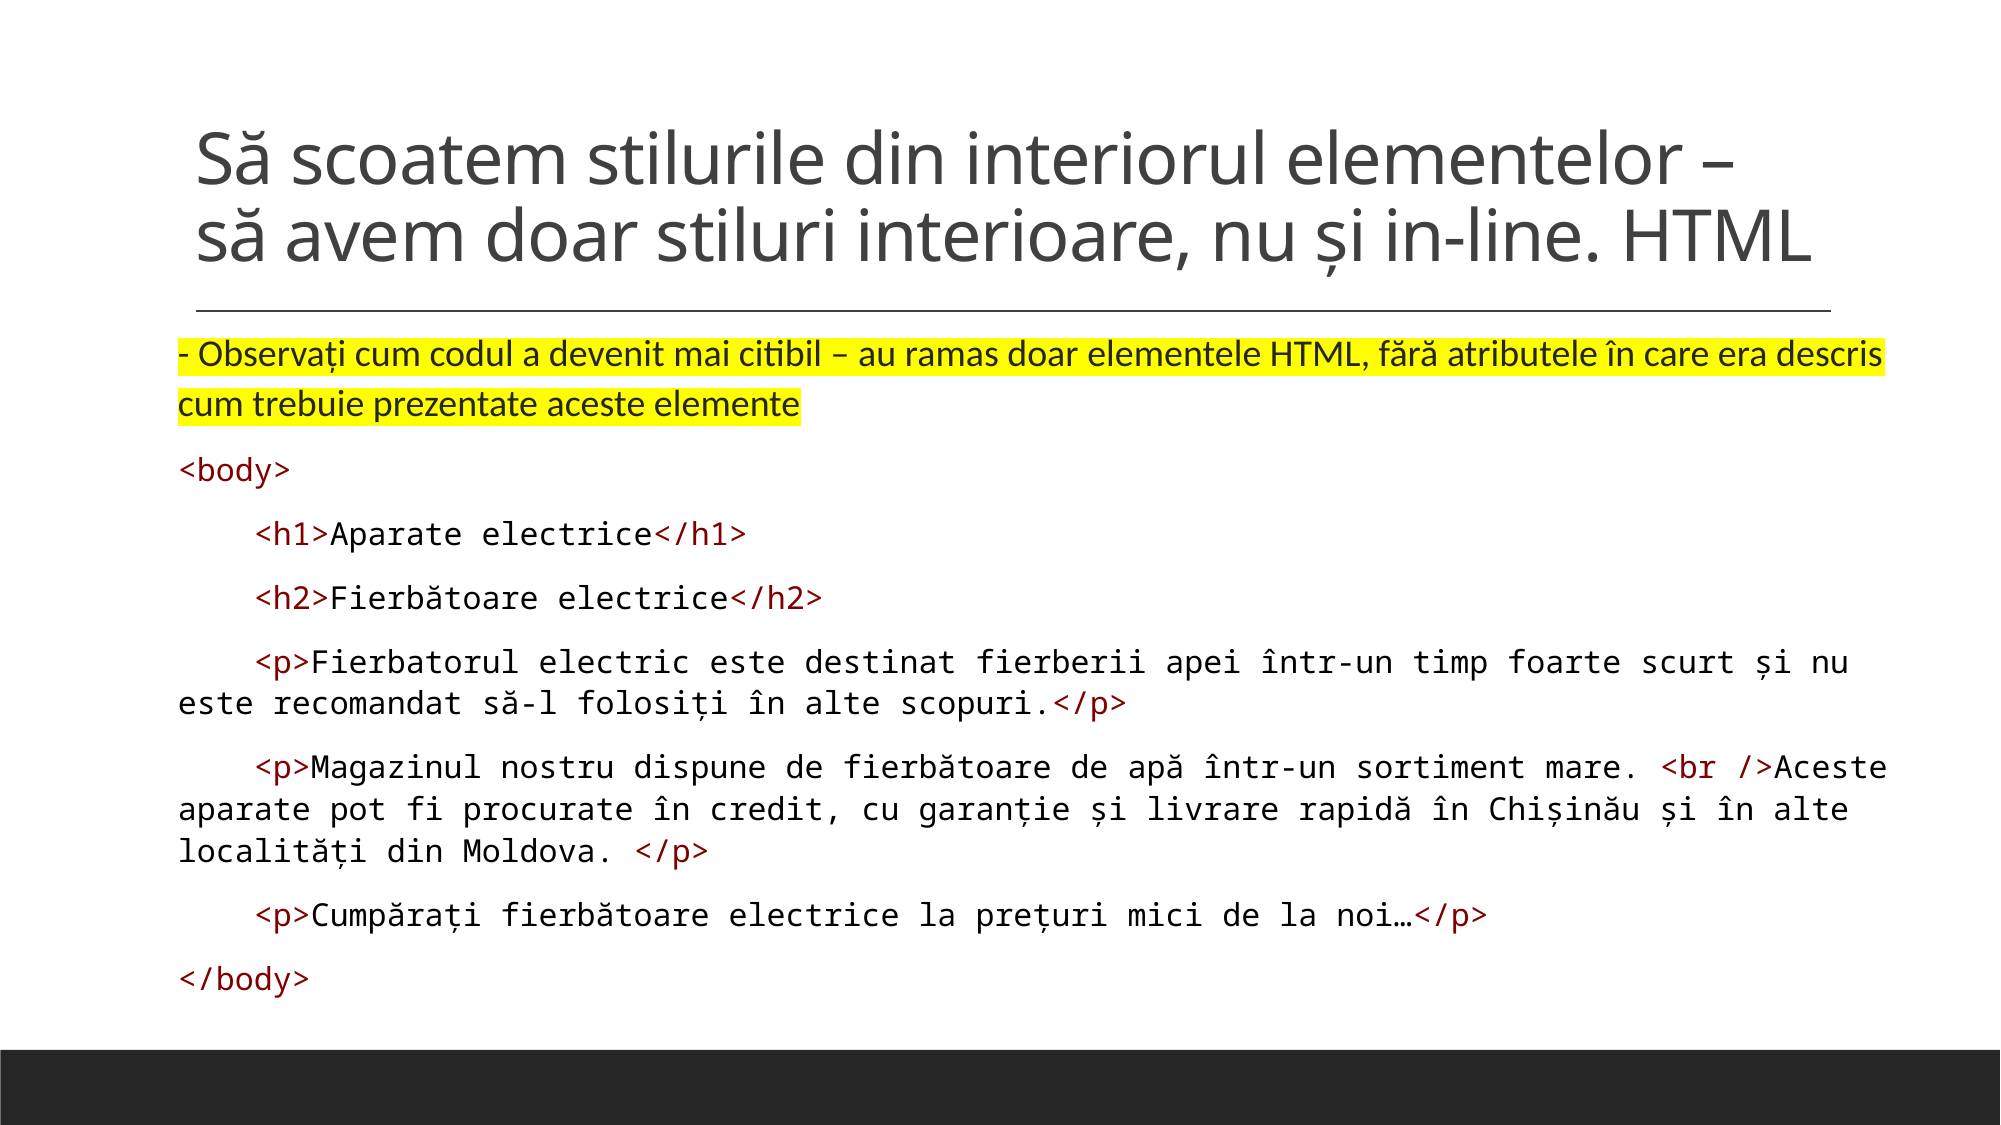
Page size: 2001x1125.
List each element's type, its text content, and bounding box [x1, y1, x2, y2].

title Să scoatem stilurile din interiorul elementelor – să avem doar stiluri interioare, nu și in-line. HTML [180, 47, 1830, 285]
list - Observați cum codul a devenit mai citibil – au ramas doar elementele HTML, fără atributele în care era descris cum trebuie prezentate aceste elemente <body> <h1>Aparate electrice</h1> <h2>Fierbătoare electrice</h2> <p>Fierbatorul electric este destinat fierberii apei într-un timp foarte scurt și nu este recomandat să-l folosiți în alte scopuri.</p> <p>Magazinul nostru dispune de fierbătoare de apă într-un sortiment mare. <br />Aceste aparate pot fi procurate în credit, cu garanție și livrare rapidă în Chișinău și în alte localități din Moldova. </p> <p>Cumpărați fierbătoare electrice la prețuri mici de la noi…</p> </body> [164, 316, 1921, 1009]
